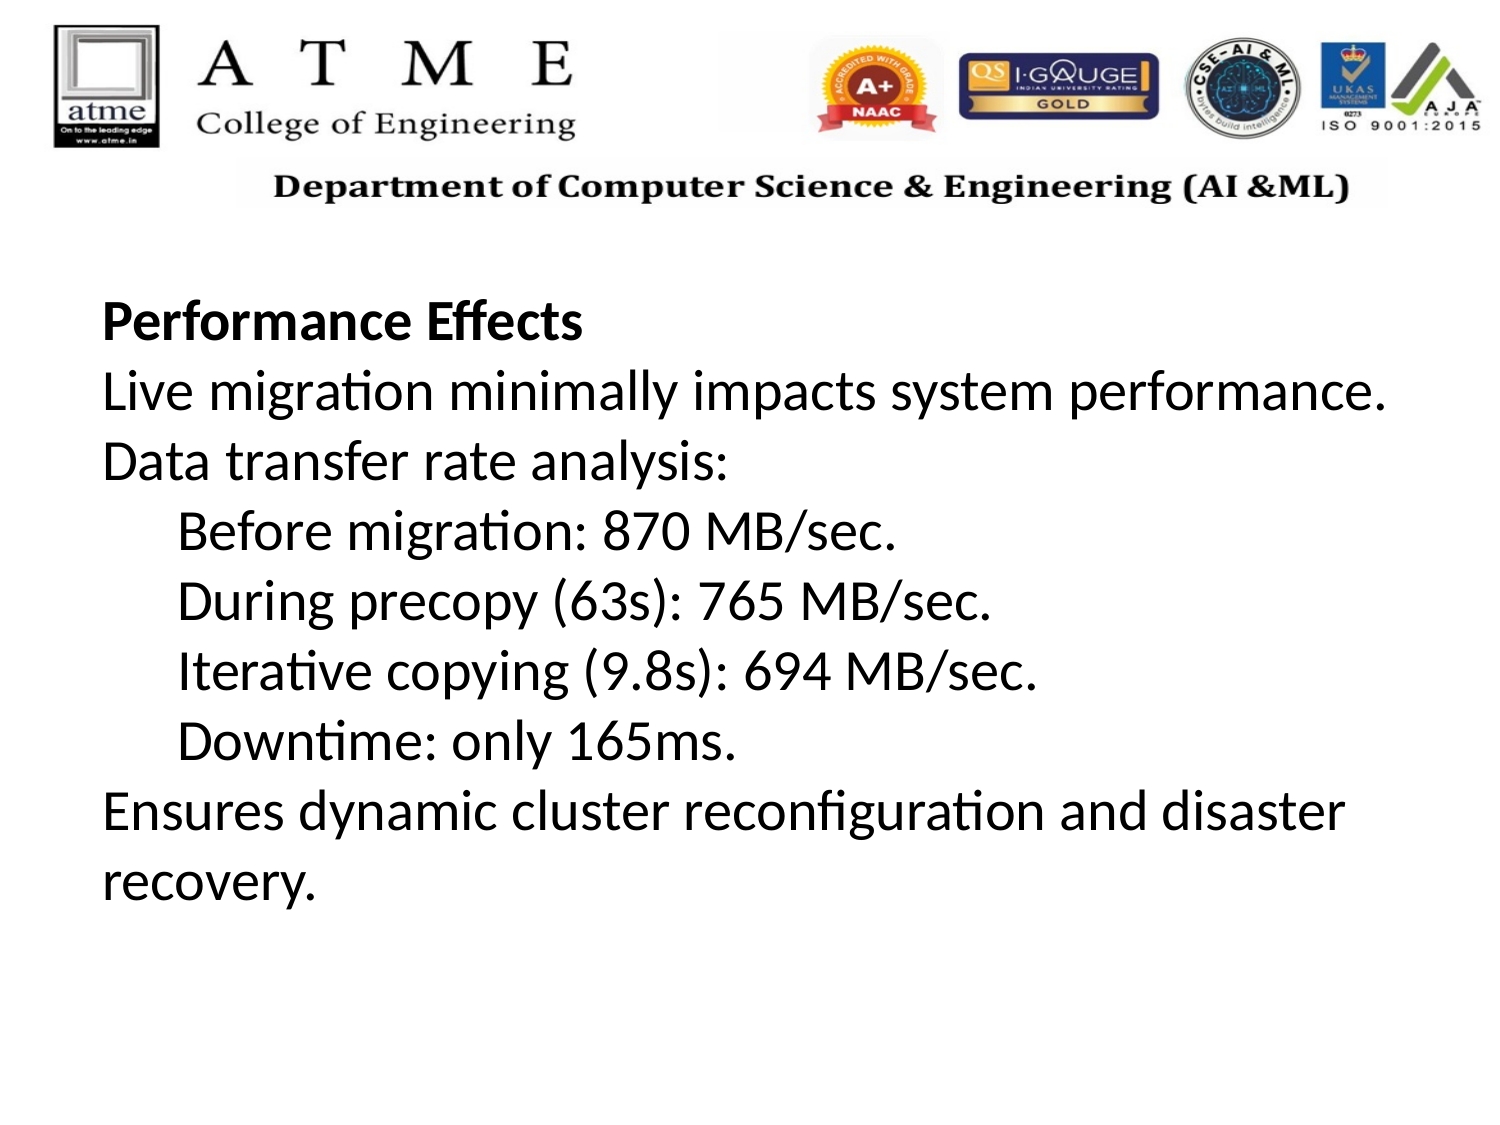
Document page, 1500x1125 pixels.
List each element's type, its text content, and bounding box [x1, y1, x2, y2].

text_box Performance Effects Live migration minimally impacts system performance. Data transfer rate analysis: Before migration: 870 MB/sec. During precopy (63s): 765 MB/sec. Iterative copying (9.8s): 694 MB/sec. Downtime: only 165ms. Ensures dynamic cluster reconfiguration and disaster recovery. [87, 275, 1425, 920]
picture [24, 0, 1500, 226]
